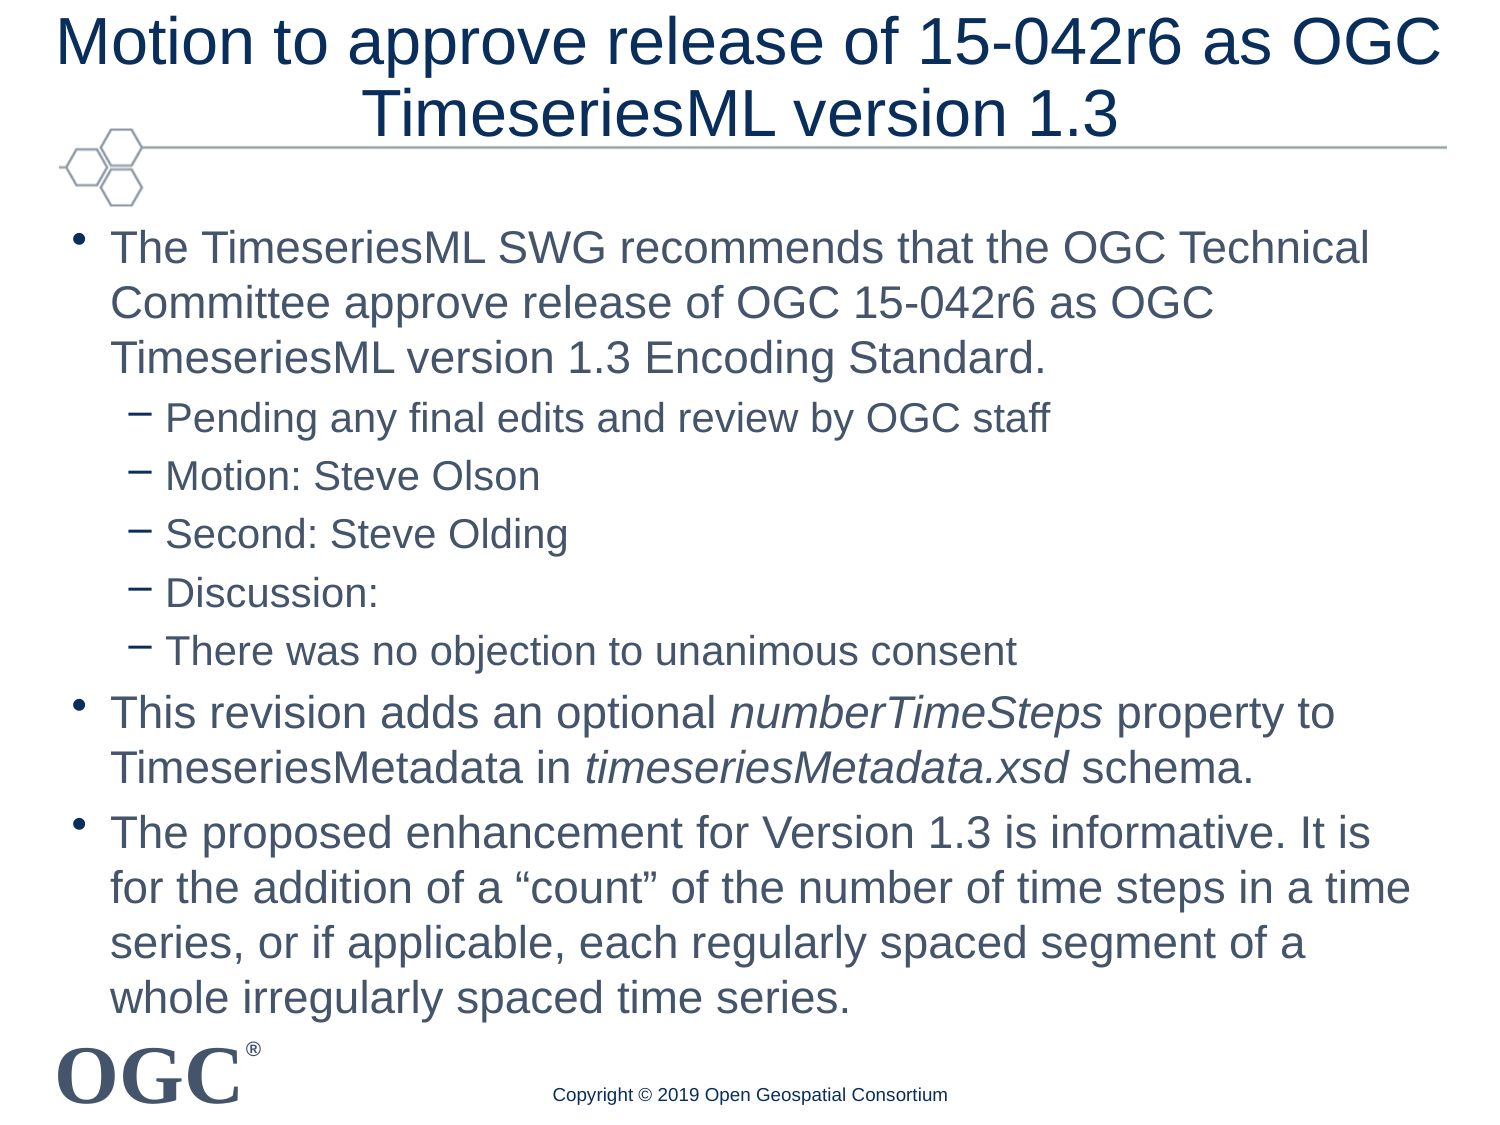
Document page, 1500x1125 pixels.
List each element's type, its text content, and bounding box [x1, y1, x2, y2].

list The TimeseriesML SWG recommends that the OGC Technical Committee approve release of OGC 15-042r6 as OGC TimeseriesML version 1.3 Encoding Standard. Pending any final edits and review by OGC staff Motion: Steve Olson Second: Steve Olding Discussion: There was no objection to unanimous consent This revision adds an optional numberTimeSteps property to TimeseriesMetadata in timeseriesMetadata.xsd schema. The proposed enhancement for Version 1.3 is informative. It is for the addition of a “count” of the number of time steps in a time series, or if applicable, each regularly spaced segment of a whole irregularly spaced time series. [56, 209, 1445, 1013]
picture [59, 136, 1447, 208]
title Motion to approve release of 15-042r6 as OGC TimeseriesML version 1.3 [37, 22, 1463, 136]
footer Copyright © 2019 Open Geospatial Consortium [487, 1074, 1013, 1113]
